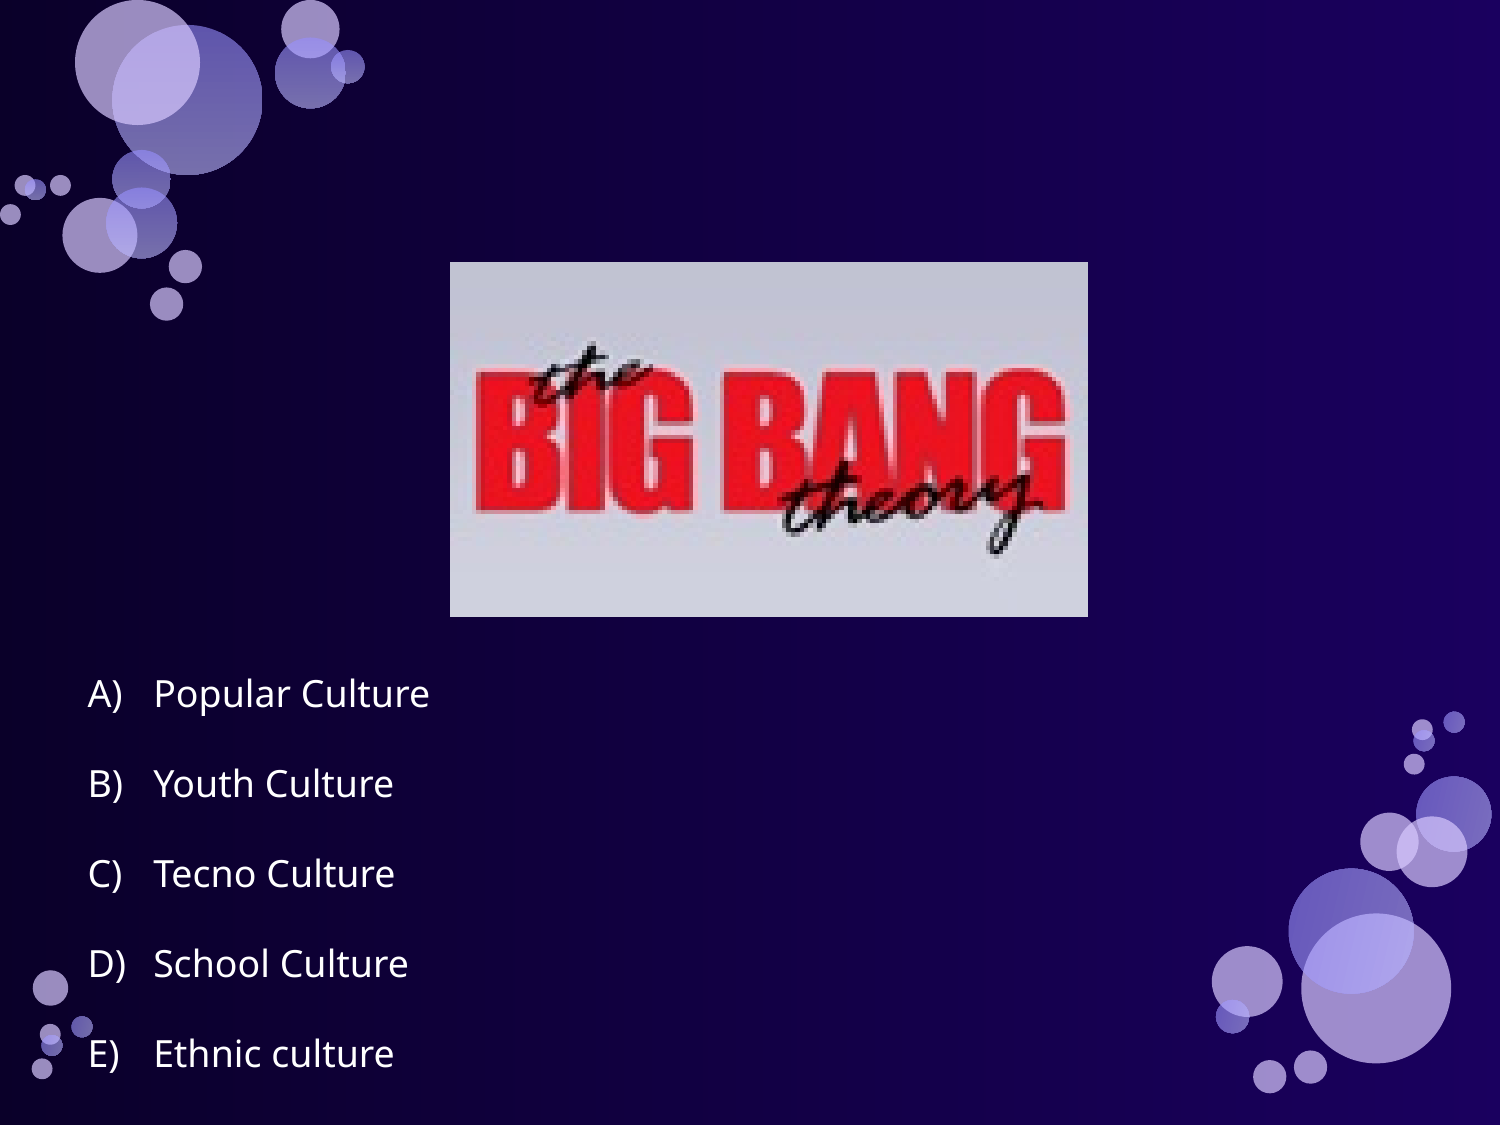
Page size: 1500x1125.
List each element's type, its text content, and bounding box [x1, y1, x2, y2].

text_box Popular Culture Youth Culture Tecno Culture School Culture Ethnic culture [72, 662, 456, 1125]
picture [448, 260, 1090, 619]
